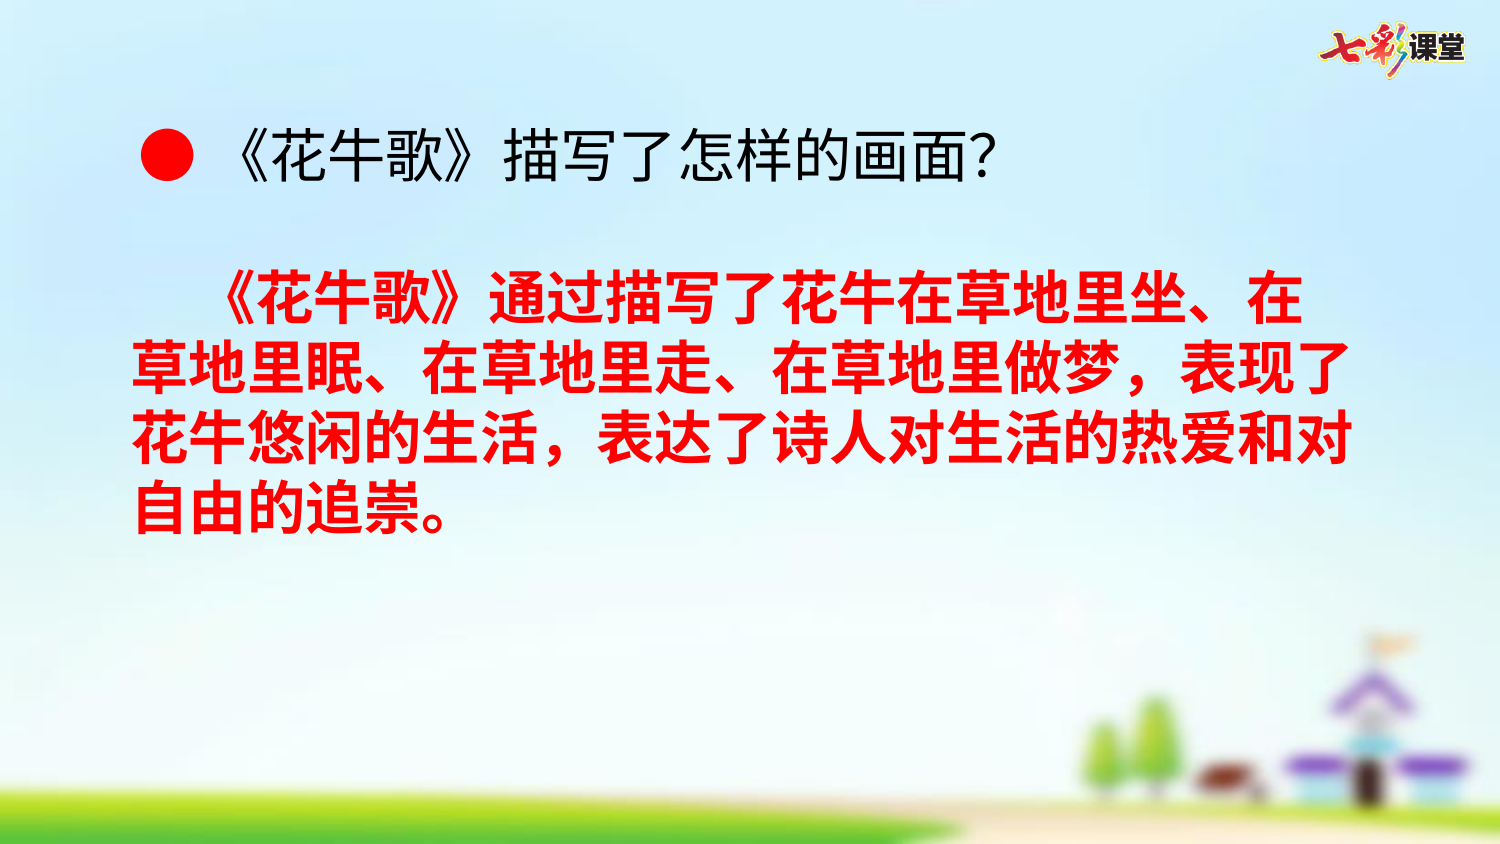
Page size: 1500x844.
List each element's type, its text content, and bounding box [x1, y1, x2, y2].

picture [0, 0, 1500, 844]
text_box 《花牛歌》通过描写了花牛在草地里坐、在草地里眠、在草地里走、在草地里做梦，表现了花牛悠闲的生活，表达了诗人对生活的热爱和对自由的追崇。 [115, 253, 1376, 549]
text_box ●《花牛歌》描写了怎样的画面？ [123, 111, 1416, 197]
